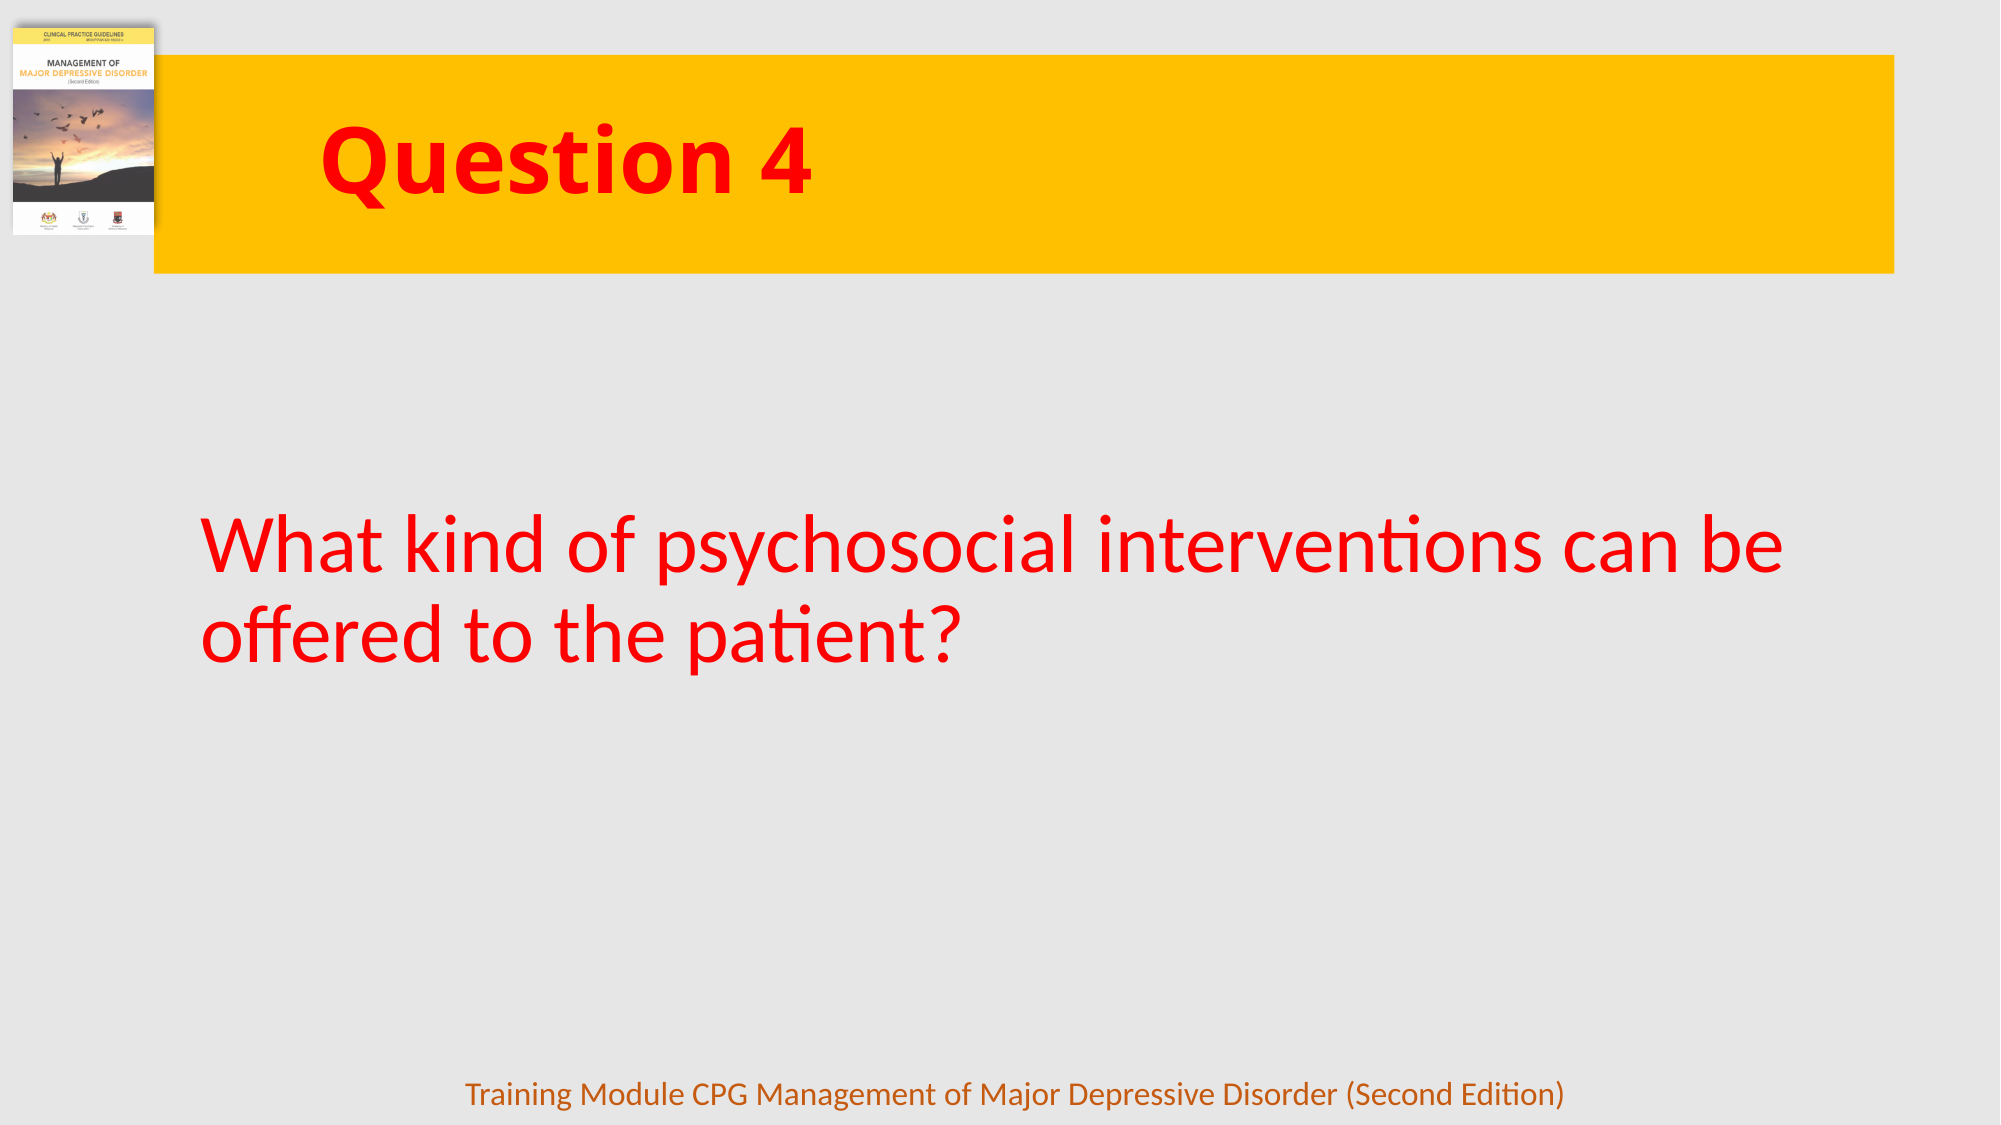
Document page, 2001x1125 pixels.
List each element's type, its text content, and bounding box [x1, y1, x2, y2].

title Question 4 [153, 54, 1895, 274]
picture [13, 28, 154, 235]
text_box Training Module CPG Management of Major Depressive Disorder (Second Edition) [450, 1065, 1832, 1120]
list What kind of psychosocial interventions can be offered to the patient? [137, 299, 1863, 743]
